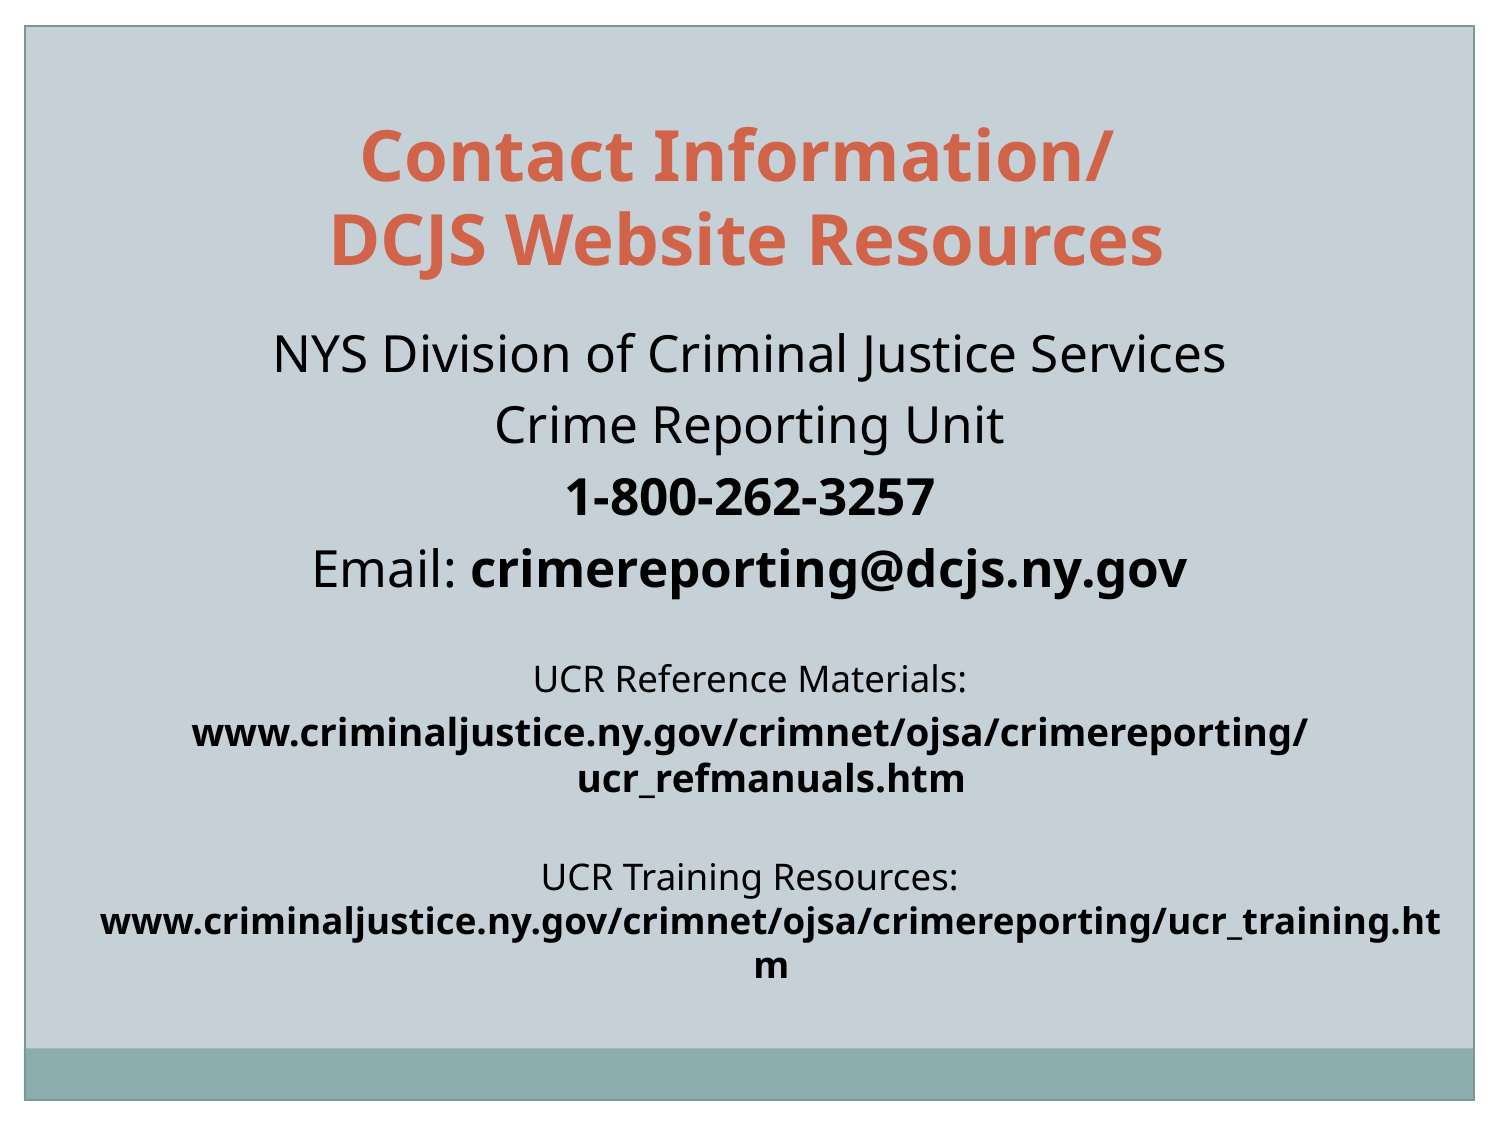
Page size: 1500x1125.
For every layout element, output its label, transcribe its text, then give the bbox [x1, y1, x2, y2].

title Contact Information/ DCJS Website Resources [0, 37, 1475, 288]
list NYS Division of Criminal Justice Services Crime Reporting Unit 1-800-262-3257 Email: crimereporting@dcjs.ny.gov UCR Reference Materials: www.criminaljustice.ny.gov/crimnet/ojsa/crimereporting/ucr_refmanuals.htm UCR Training Resources: www.criminaljustice.ny.gov/crimnet/ojsa/crimereporting/ucr_training.htm [24, 288, 1475, 1001]
